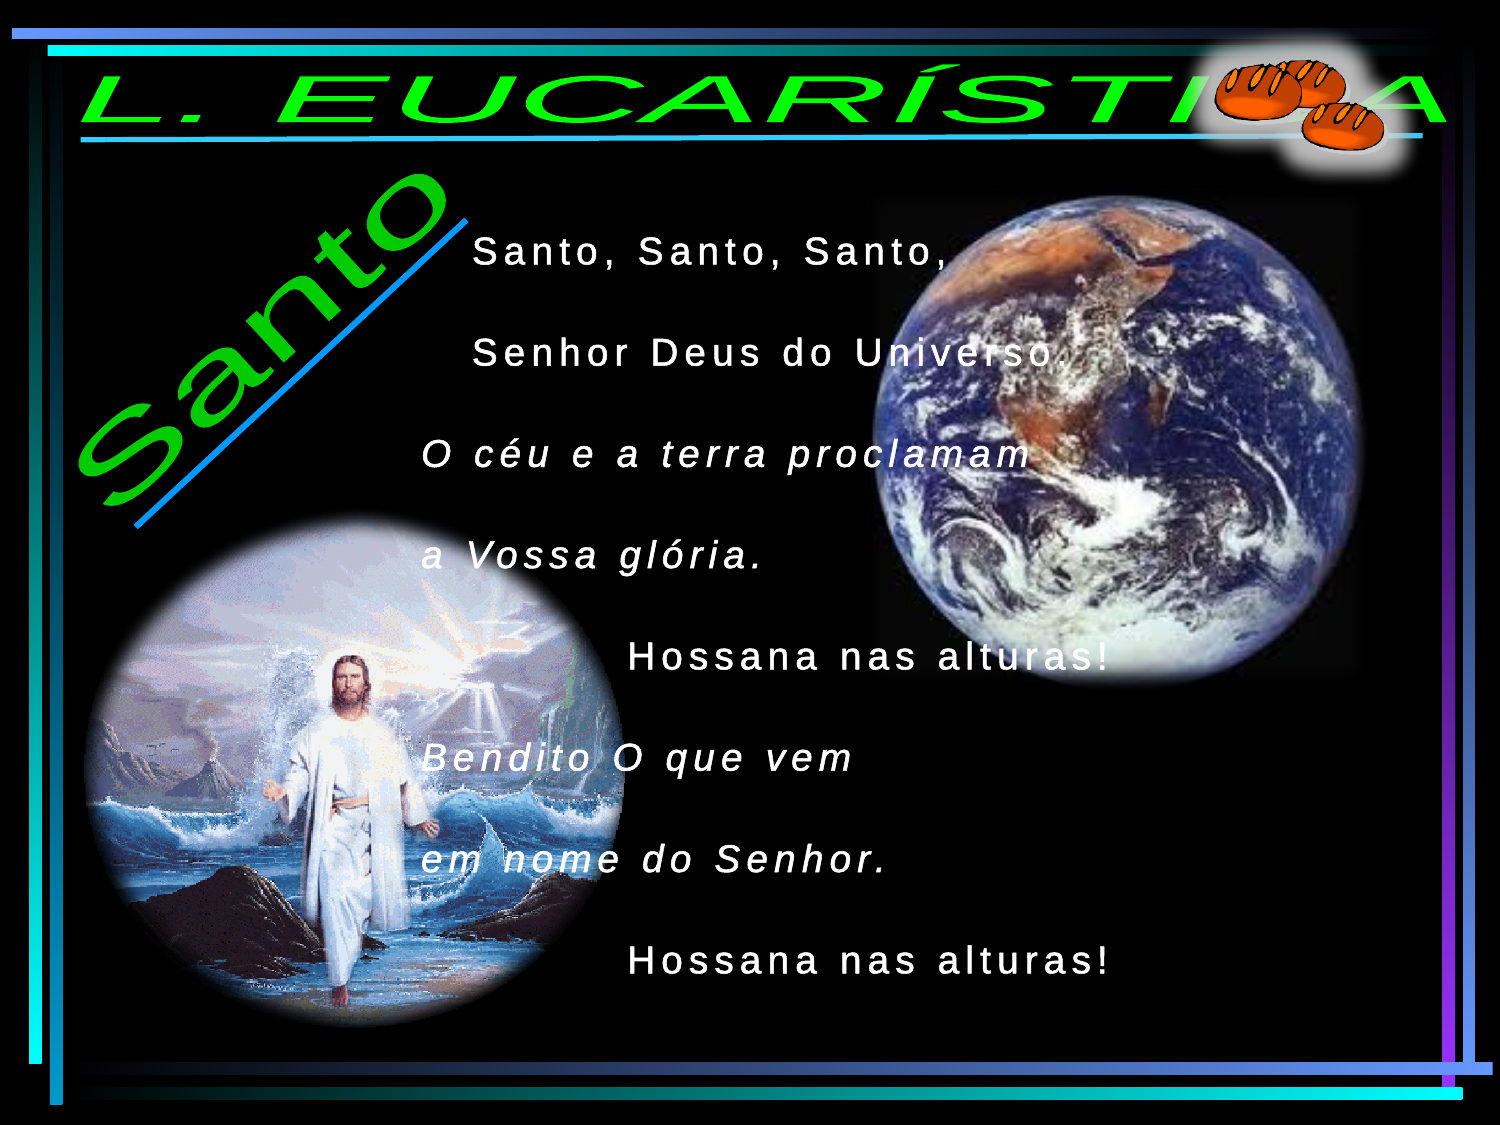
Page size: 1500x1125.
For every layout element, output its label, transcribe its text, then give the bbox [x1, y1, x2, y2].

picture [1191, 54, 1389, 162]
picture [71, 505, 644, 1038]
picture [855, 179, 1377, 693]
text_box Santo, Santo, Santo, Senhor Deus do Universo. O céu e a terra proclamam a Vossa glória. Hossana nas alturas! Bendito O que vem em nome do Senhor. Hossana nas alturas! [406, 202, 1471, 1038]
